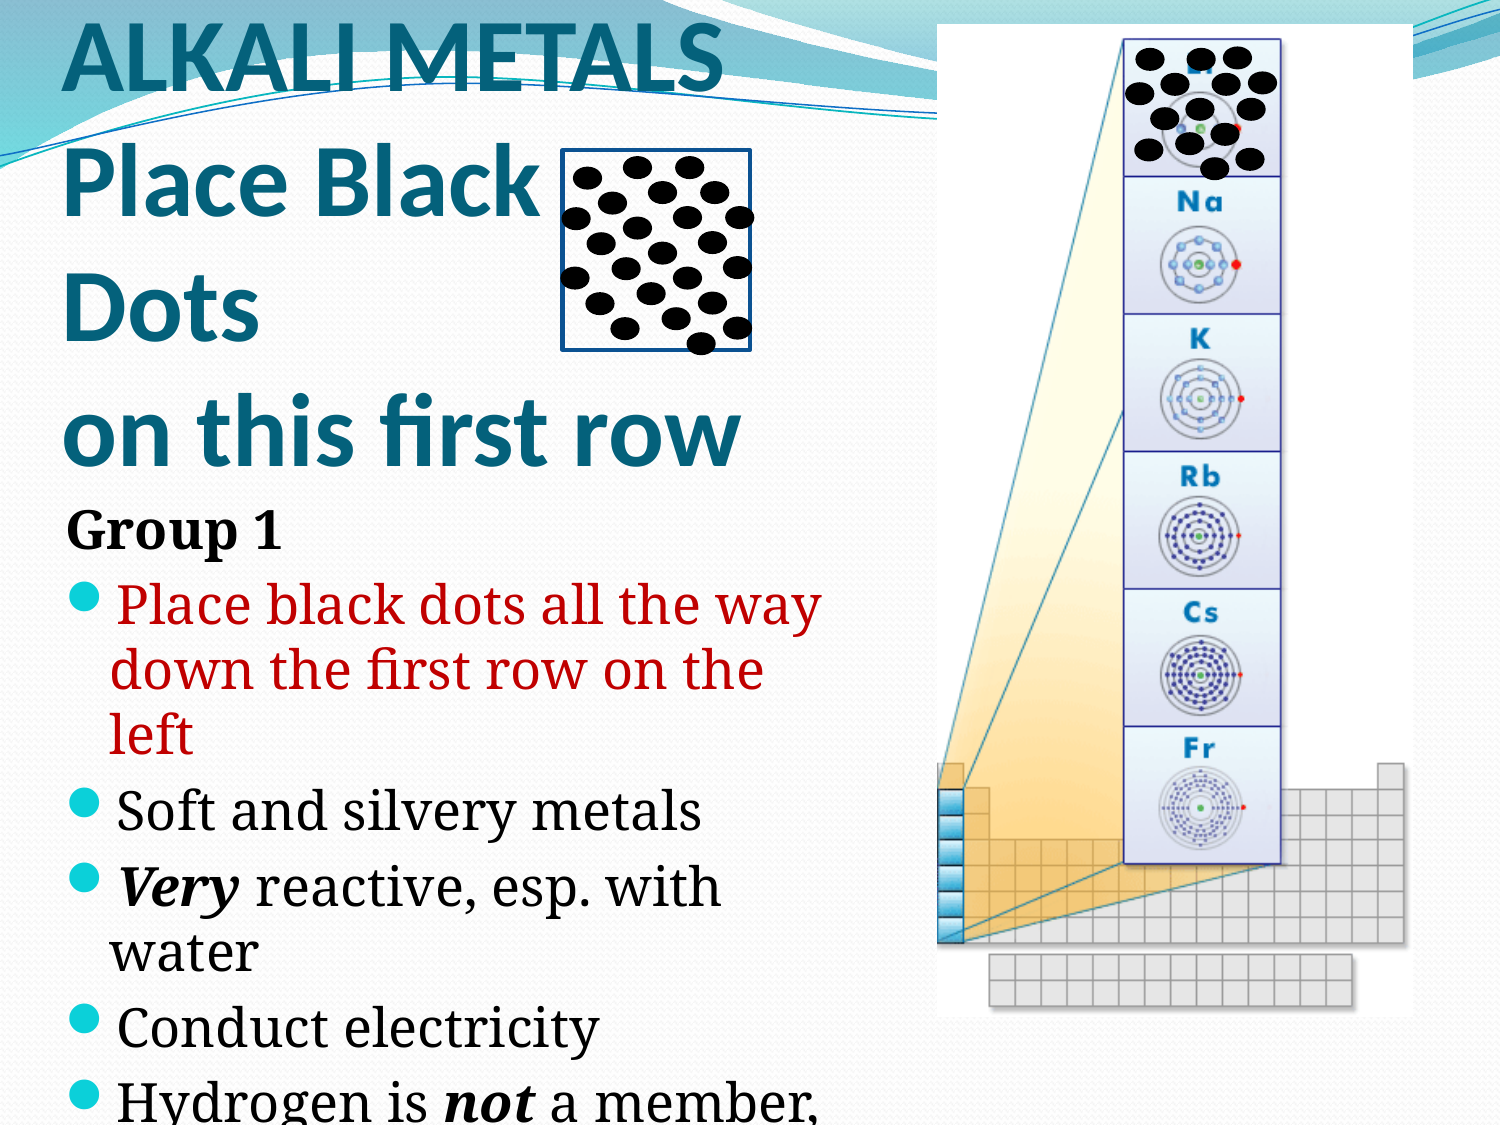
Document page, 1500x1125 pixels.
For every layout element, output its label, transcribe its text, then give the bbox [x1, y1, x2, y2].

text_box [560, 148, 752, 352]
text_box [725, 206, 755, 230]
text_box [697, 231, 728, 255]
text_box [560, 266, 590, 290]
title ALKALI METALS Place Black Dots on this first row [61, 374, 930, 488]
text_box [572, 166, 603, 190]
text_box [722, 316, 753, 340]
list Group 1 Place black dots all the way down the first row on the left Soft and silvery metals Very reactive, esp. with water Conduct electricity Hydrogen is not a member, it is a non-metal [49, 487, 863, 1088]
text_box [610, 317, 640, 341]
text_box [561, 207, 591, 231]
text_box [697, 291, 728, 315]
text_box [585, 292, 615, 316]
text_box [636, 282, 666, 306]
text_box [622, 216, 653, 240]
text_box [700, 181, 730, 205]
text_box [586, 232, 616, 256]
text_box [622, 156, 653, 180]
picture [937, 24, 1413, 1018]
text_box [597, 191, 628, 215]
text_box [661, 307, 691, 331]
text_box [672, 206, 703, 230]
text_box [672, 266, 703, 290]
text_box [647, 181, 678, 205]
text_box [647, 241, 678, 265]
text_box [675, 156, 705, 180]
text_box [722, 256, 753, 280]
text_box [686, 332, 716, 356]
text_box [611, 257, 641, 281]
